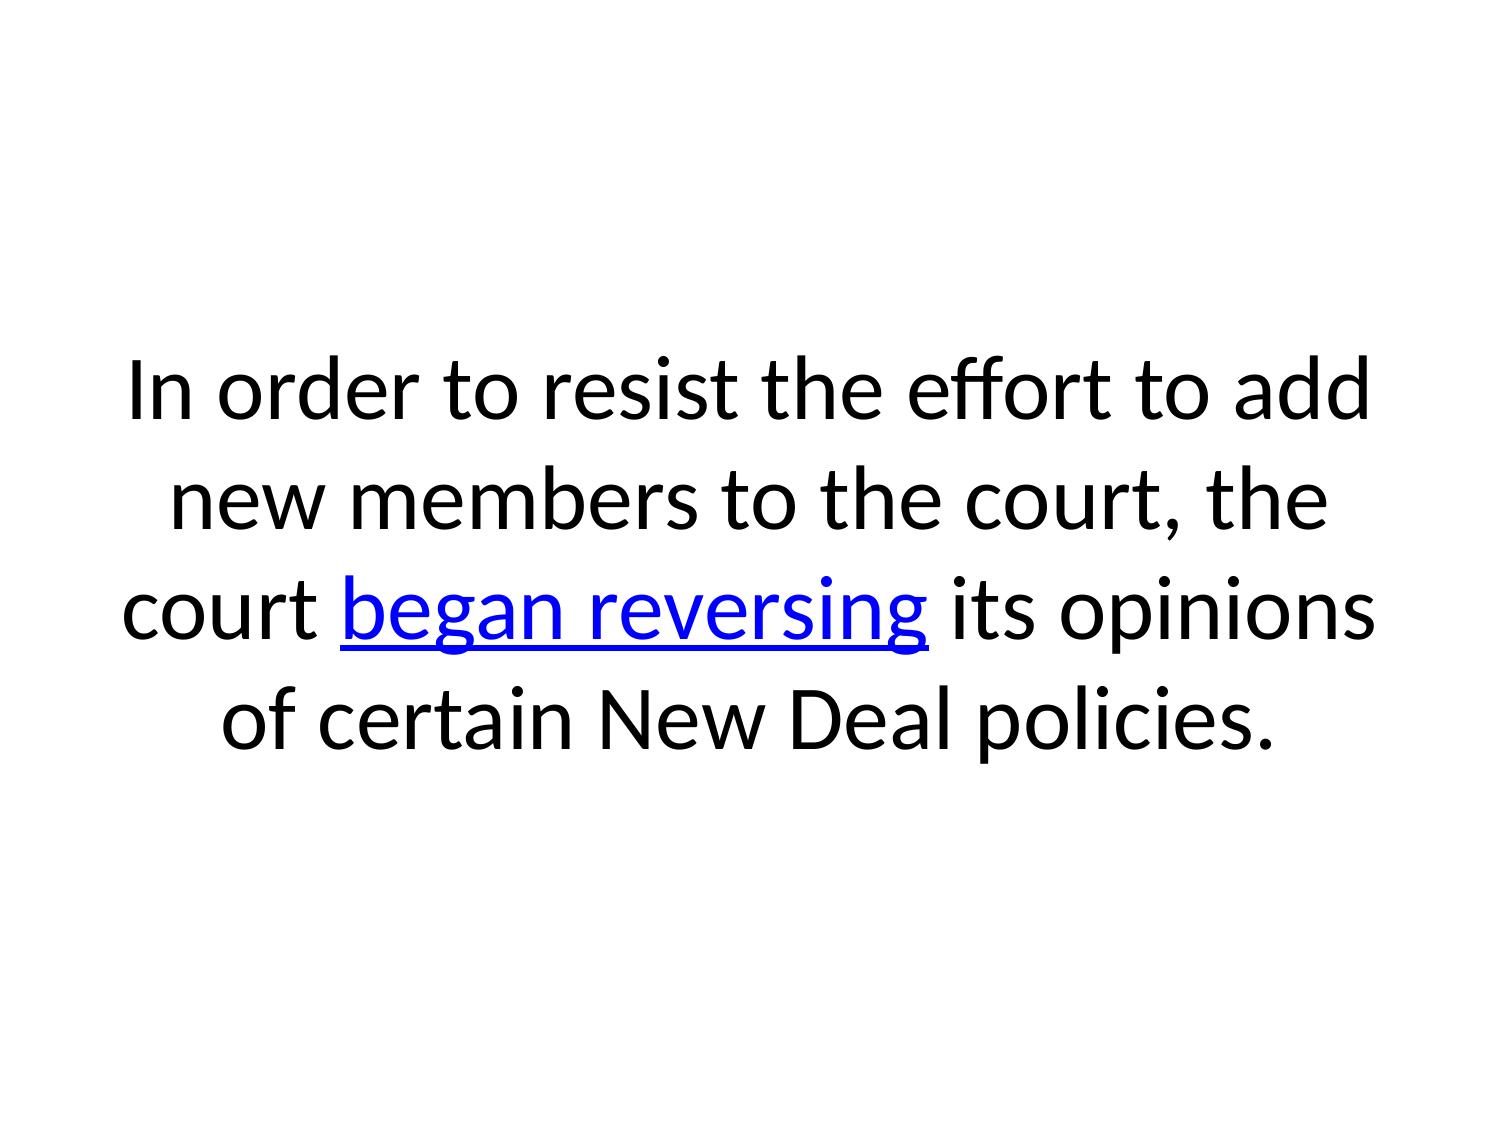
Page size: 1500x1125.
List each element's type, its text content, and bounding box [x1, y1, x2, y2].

title In order to resist the effort to add new members to the court, the court began reversing its opinions of certain New Deal policies. [74, 44, 1426, 1051]
